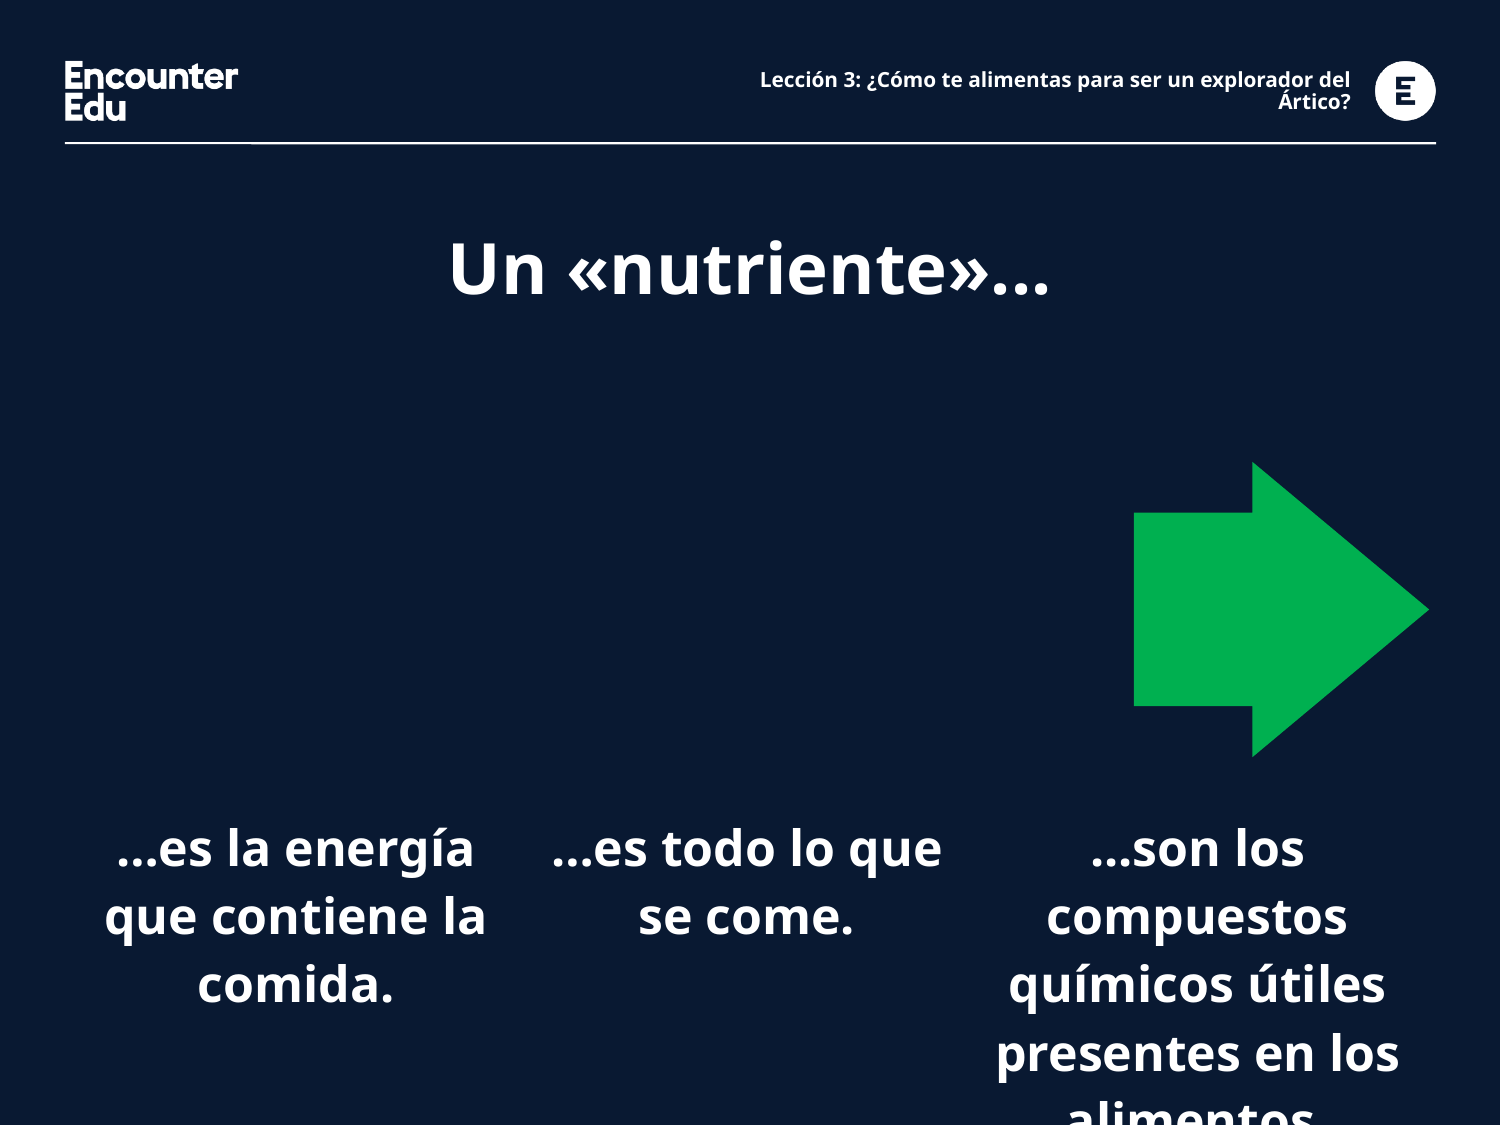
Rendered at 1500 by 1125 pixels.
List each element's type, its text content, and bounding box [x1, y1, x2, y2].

table_header …es todo lo que se come. [522, 805, 972, 1120]
picture [1373, 59, 1437, 122]
picture [61, 59, 243, 122]
table_header ...son los compuestos químicos útiles presentes en los alimentos. [972, 805, 1423, 1120]
text_box [1131, 459, 1432, 760]
text_box Un «nutriente»... [73, 215, 1427, 316]
table_header …es la energía que contiene la comida. [71, 805, 522, 1120]
title Lección 3: ¿Cómo te alimentas para ser un explorador del Ártico? [676, 71, 1359, 113]
